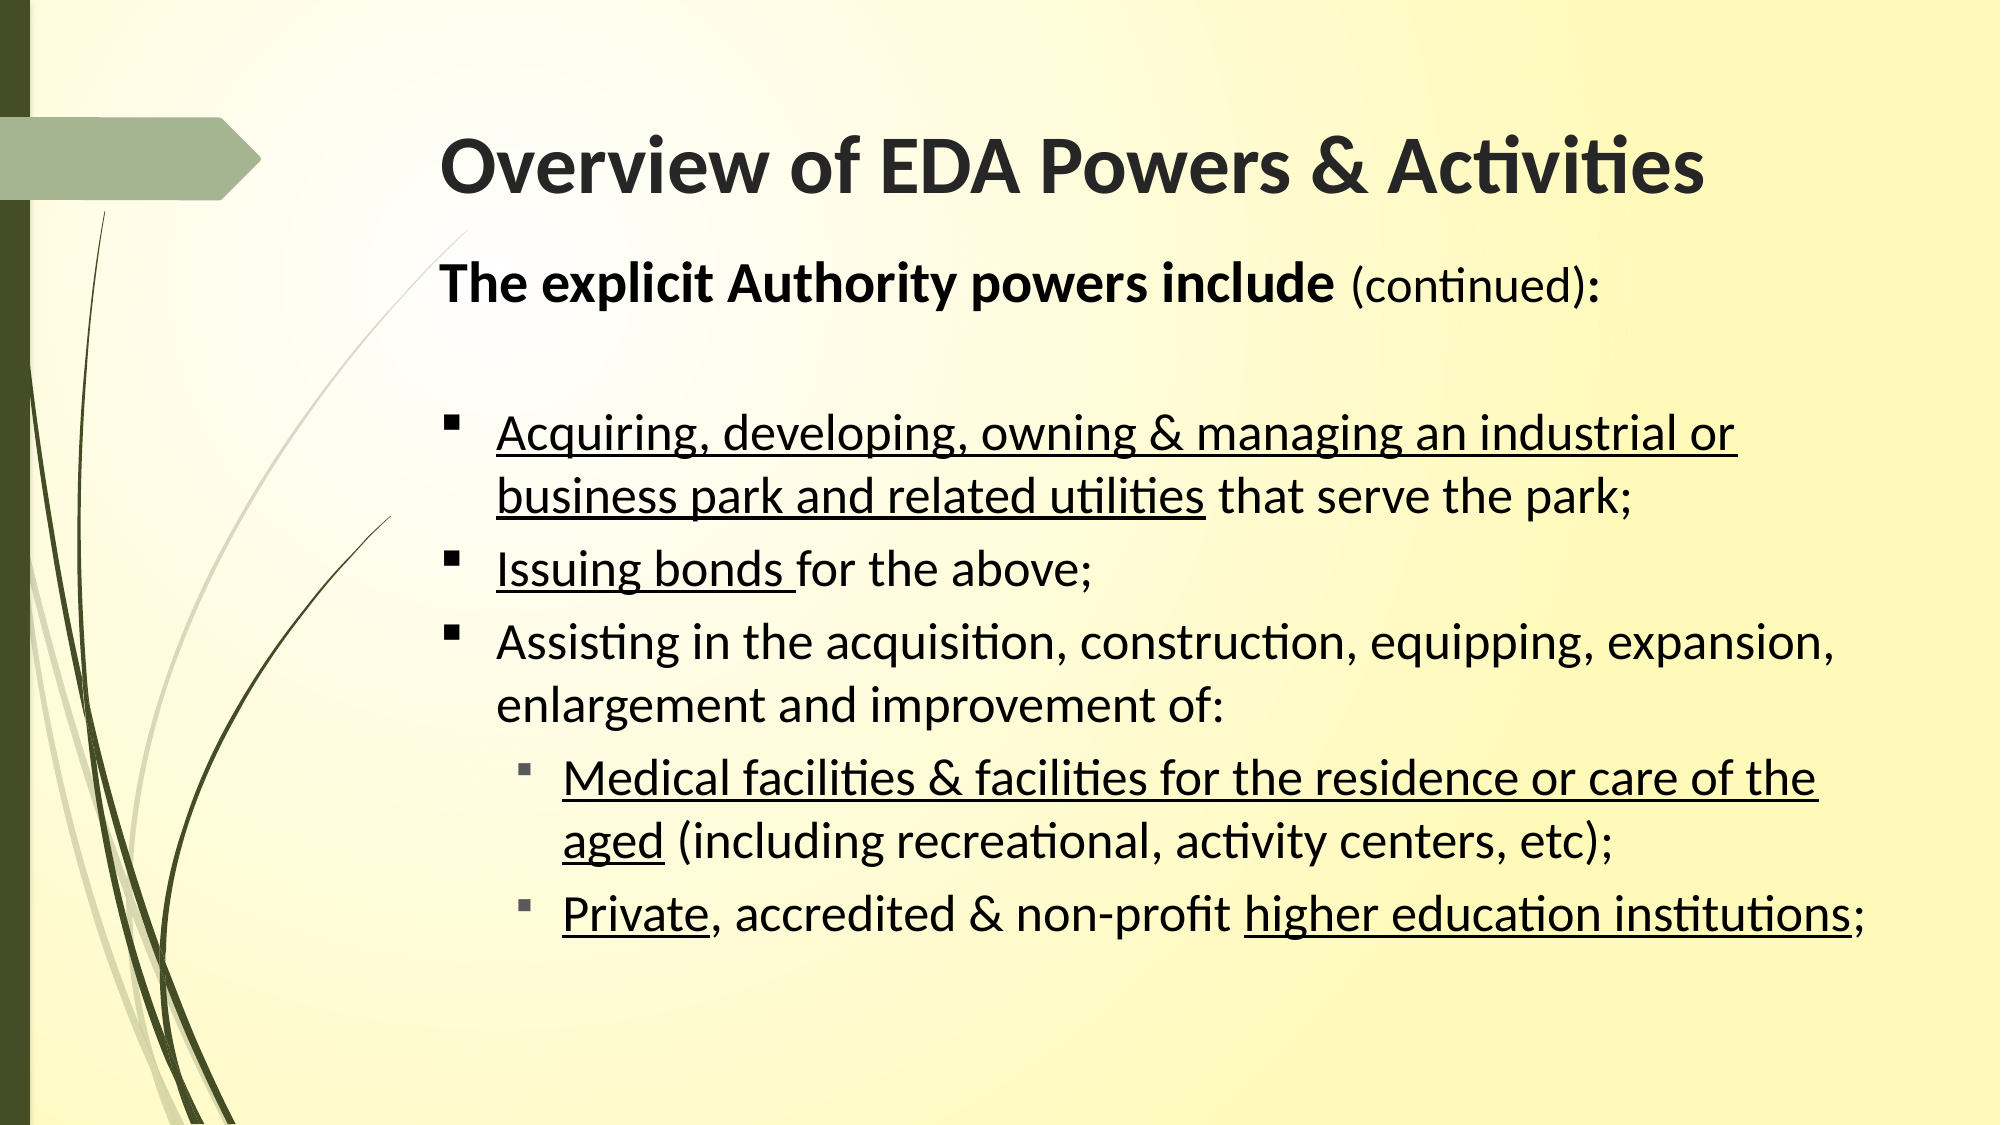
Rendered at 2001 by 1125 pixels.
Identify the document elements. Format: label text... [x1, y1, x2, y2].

list The explicit Authority powers include (continued): Acquiring, developing, owning & managing an industrial or business park and related utilities that serve the park; Issuing bonds for the above; Assisting in the acquisition, construction, equipping, expansion, enlargement and improvement of: Medical facilities & facilities for the residence or care of the aged (including recreational, activity centers, etc); Private, accredited & non-profit higher education institutions; [424, 237, 1888, 975]
title Overview of EDA Powers & Activities [425, 102, 1888, 221]
